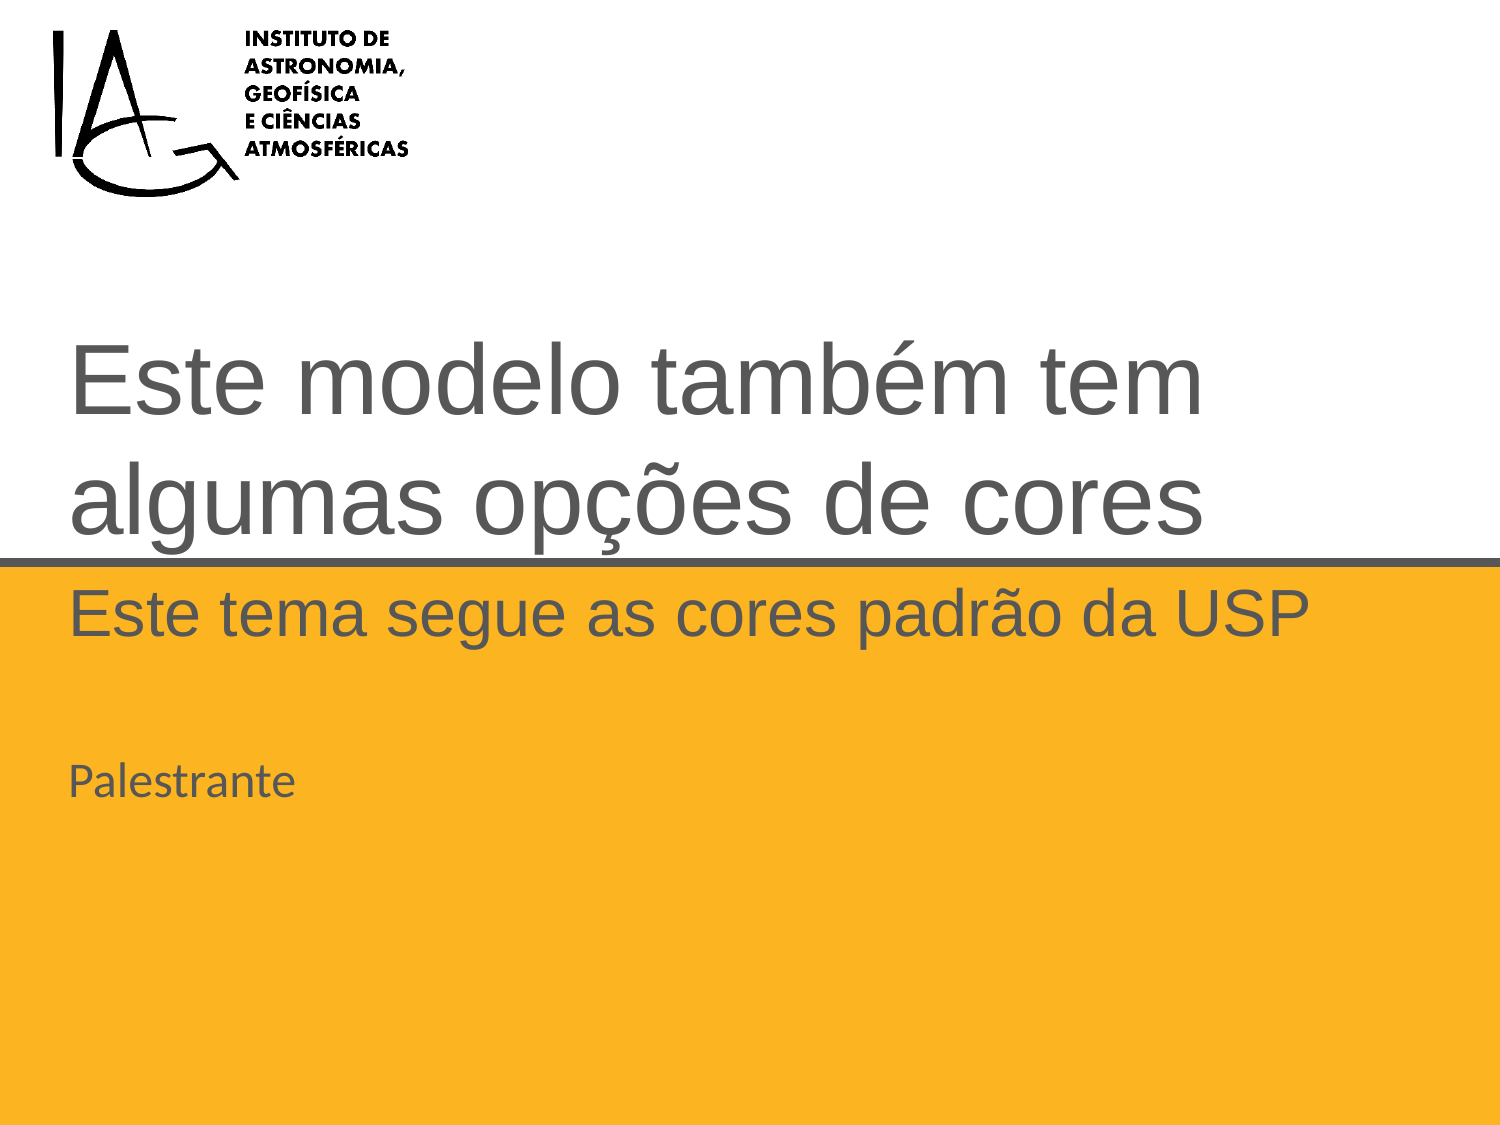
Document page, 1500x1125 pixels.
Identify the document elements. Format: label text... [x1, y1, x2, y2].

title Este modelo também tem algumas opções de cores [53, 231, 1436, 562]
picture [53, 30, 408, 197]
subtitle Este tema segue as cores padrão da USP [53, 562, 1436, 740]
